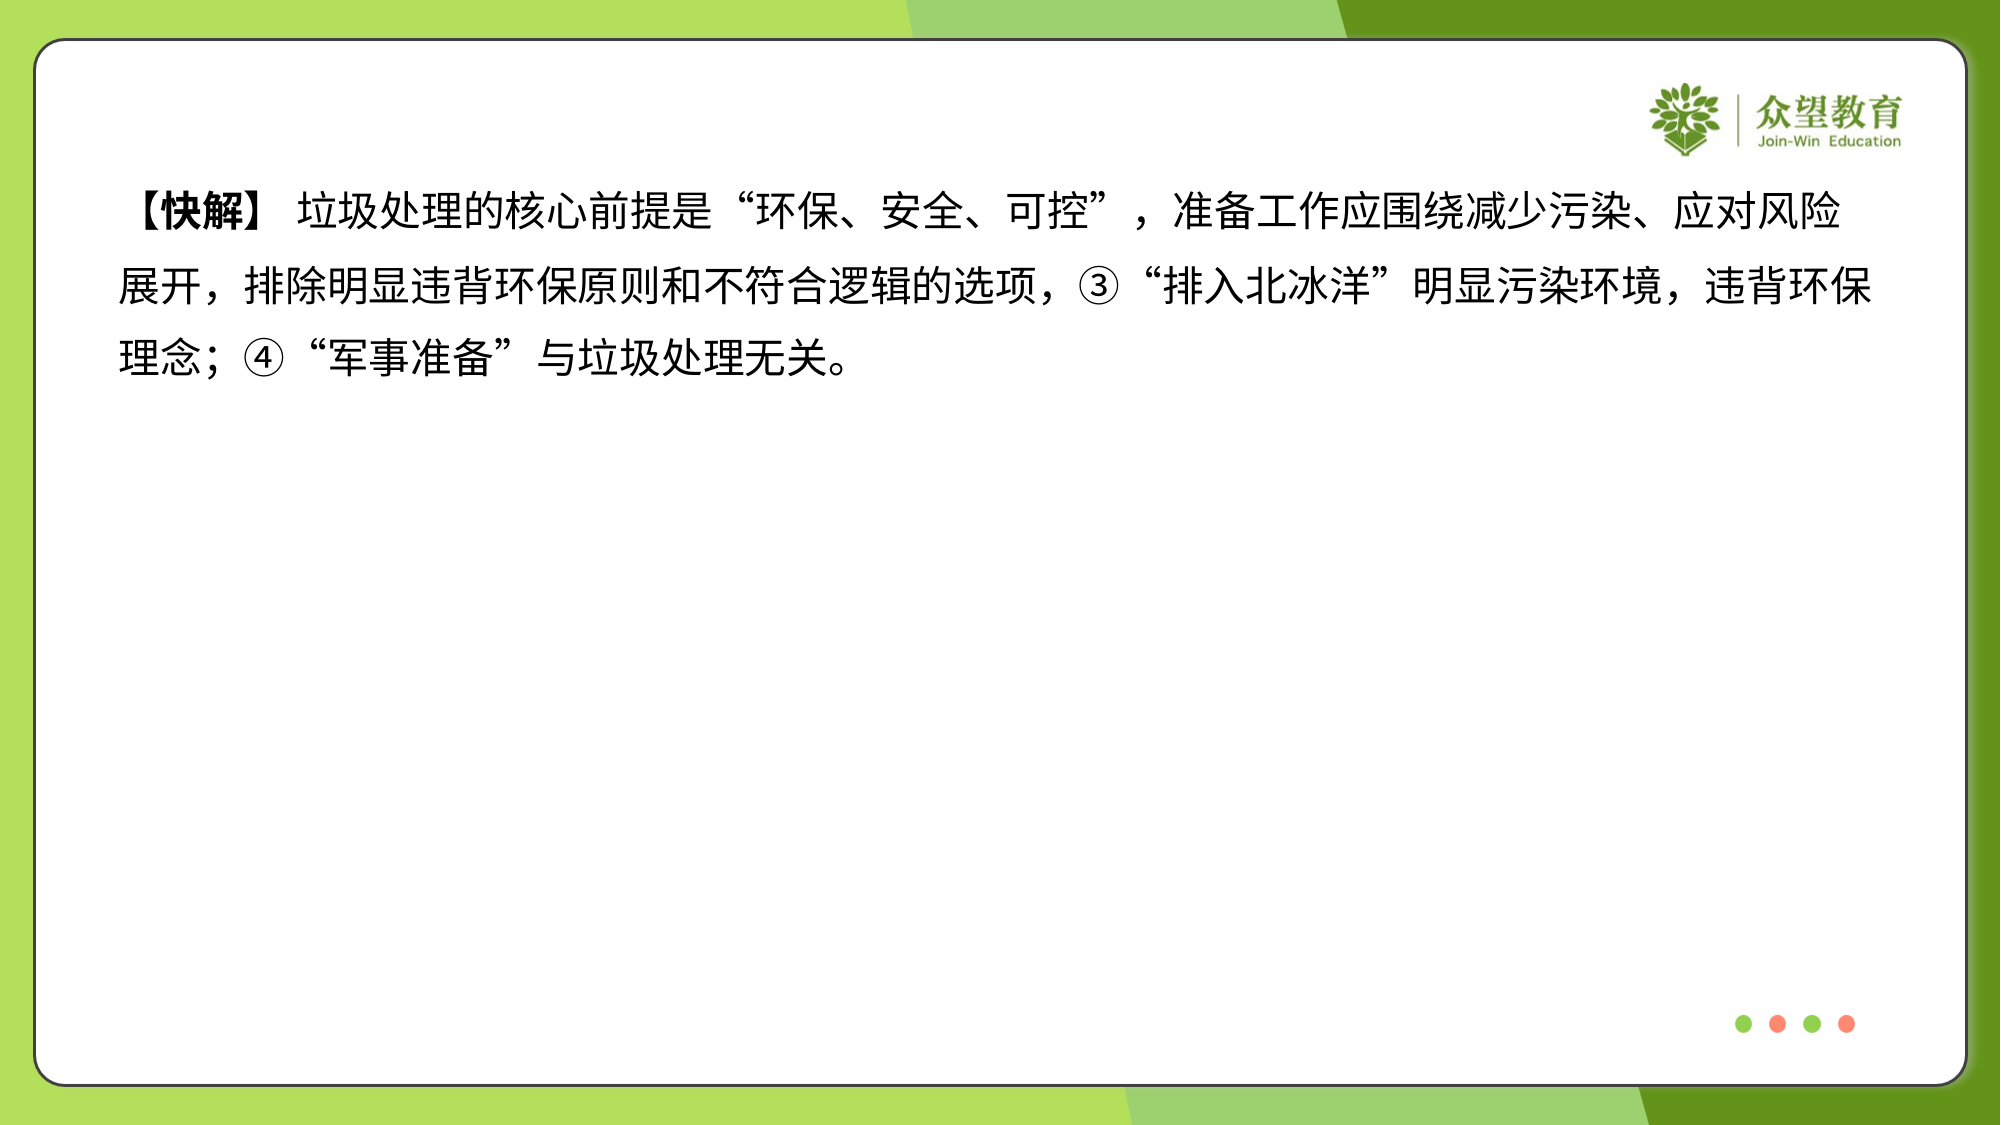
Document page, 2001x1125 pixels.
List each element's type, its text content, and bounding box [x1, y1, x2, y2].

picture [0, 0, 2000, 1125]
text_box 【快解】 垃圾处理的核心前提是“环保、安全、可控”，准备工作应围绕减少污染、应对风险 展开，排除明显违背环保原则和不符合逻辑的选项，③“排入北冰洋”明显污染环境，违背环保 理念；④“军事准备”与垃圾处理无关。 [118, 159, 1883, 375]
